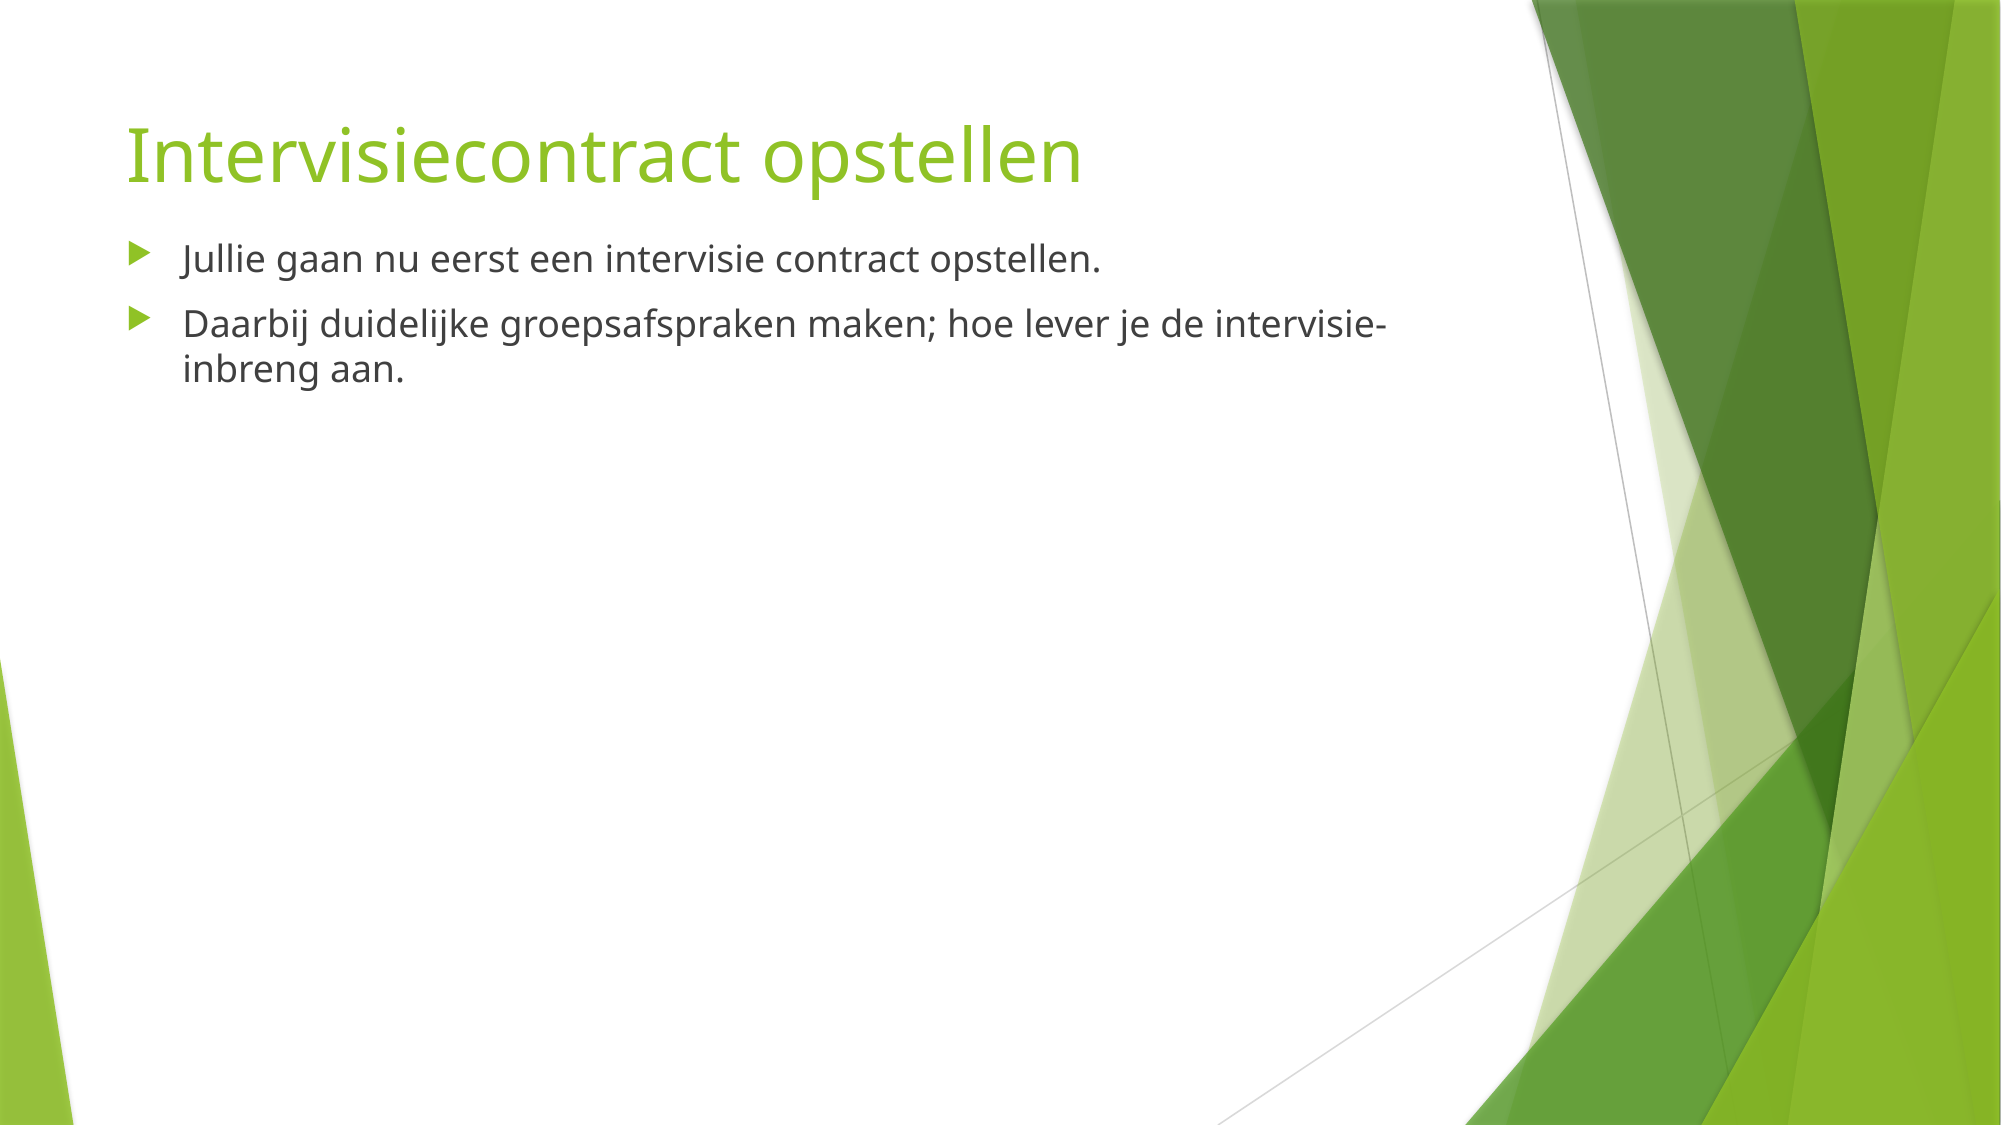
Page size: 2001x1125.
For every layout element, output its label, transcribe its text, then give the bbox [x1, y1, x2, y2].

title Intervisiecontract opstellen [111, 99, 1522, 227]
list Jullie gaan nu eerst een intervisie contract opstellen. Daarbij duidelijke groepsafspraken maken; hoe lever je de intervisie-inbreng aan. [111, 227, 1522, 864]
